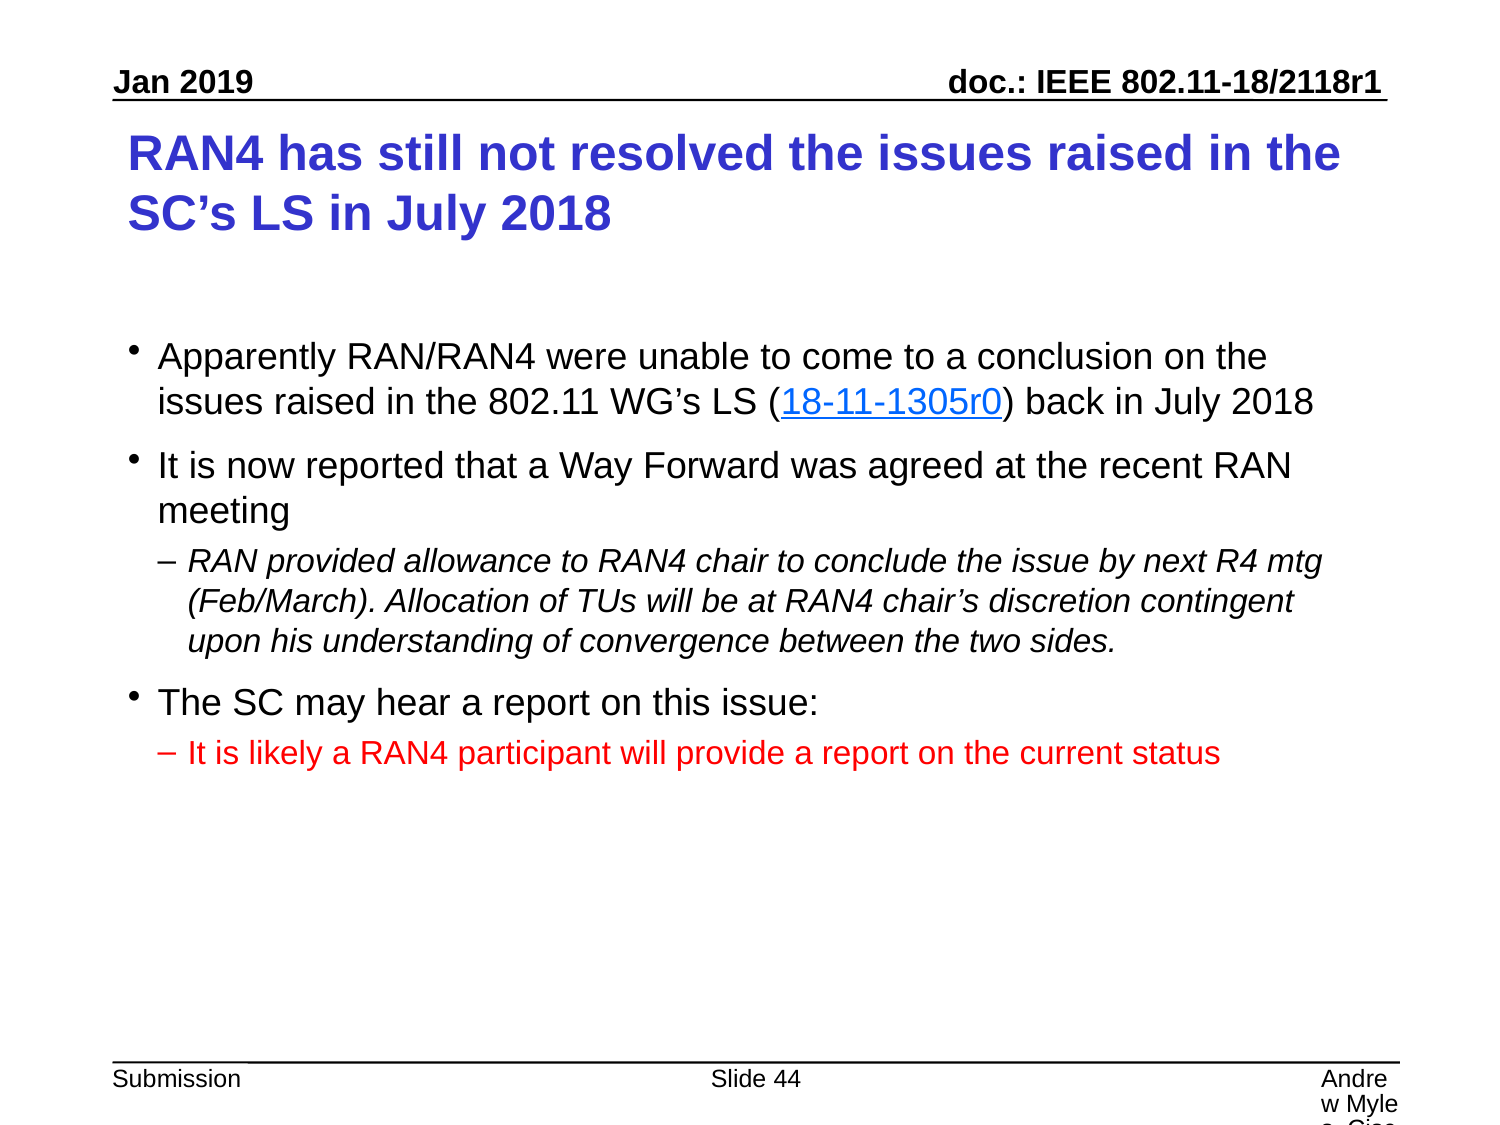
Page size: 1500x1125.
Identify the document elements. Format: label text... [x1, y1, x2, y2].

slide_number Slide 44 [709, 1061, 803, 1093]
title RAN4 has still not resolved the issues raised in the SC’s LS in July 2018 [112, 112, 1388, 288]
footer Andrew Myles, Cisco [1320, 1061, 1402, 1093]
list Apparently RAN/RAN4 were unable to come to a conclusion on the issues raised in the 802.11 WG’s LS (18-11-1305r0) back in July 2018 It is now reported that a Way Forward was agreed at the recent RAN meeting RAN provided allowance to RAN4 chair to conclude the issue by next R4 mtg (Feb/March). Allocation of TUs will be at RAN4 chair’s discretion contingent upon his understanding of convergence between the two sides. The SC may hear a report on this issue: It is likely a RAN4 participant will provide a report on the current status [112, 324, 1388, 1000]
